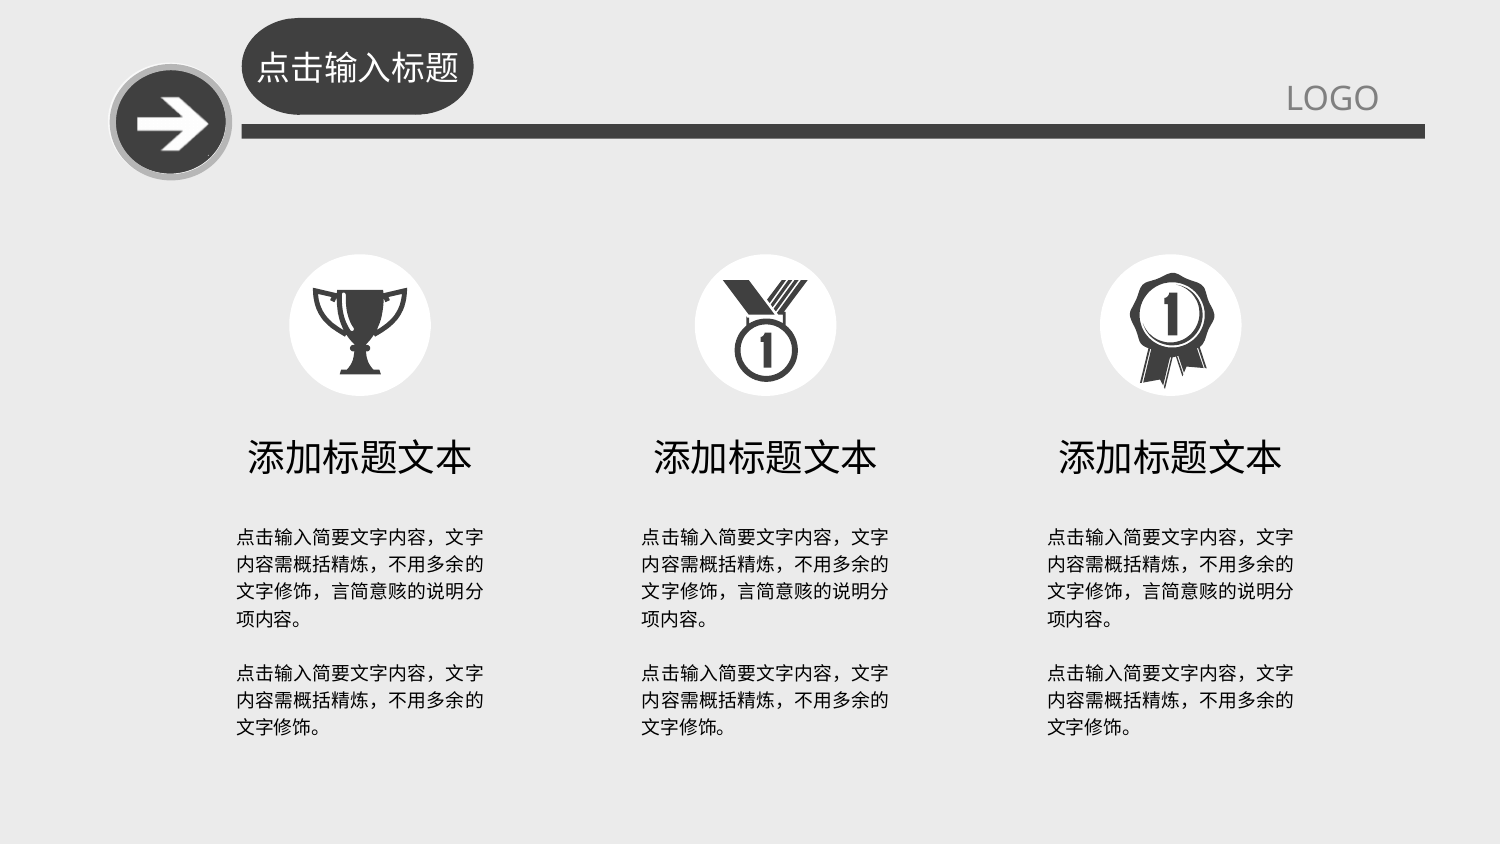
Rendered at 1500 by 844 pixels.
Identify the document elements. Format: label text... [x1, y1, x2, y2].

text_box 点击输入简要文字内容，文字内容需概括精炼，不用多余的文字修饰，言简意赅的说明分项内容。 点击输入简要文字内容，文字内容需概括精炼，不用多余的文字修饰。 [626, 514, 905, 773]
text_box 点击输入简要文字内容，文字内容需概括精炼，不用多余的文字修饰，言简意赅的说明分项内容。 点击输入简要文字内容，文字内容需概括精炼，不用多余的文字修饰。 [221, 514, 499, 773]
text_box 添加标题文本 [1031, 426, 1310, 487]
text_box 添加标题文本 [220, 426, 500, 487]
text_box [110, 65, 229, 178]
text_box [694, 254, 837, 396]
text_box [1099, 254, 1242, 396]
text_box LOGO [1270, 69, 1404, 123]
text_box 点击输入简要文字内容，文字内容需概括精炼，不用多余的文字修饰，言简意赅的说明分项内容。 点击输入简要文字内容，文字内容需概括精炼，不用多余的文字修饰。 [1032, 514, 1310, 773]
text_box [241, 123, 1426, 140]
text_box 添加标题文本 [626, 426, 905, 487]
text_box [289, 254, 431, 396]
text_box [241, 17, 487, 115]
